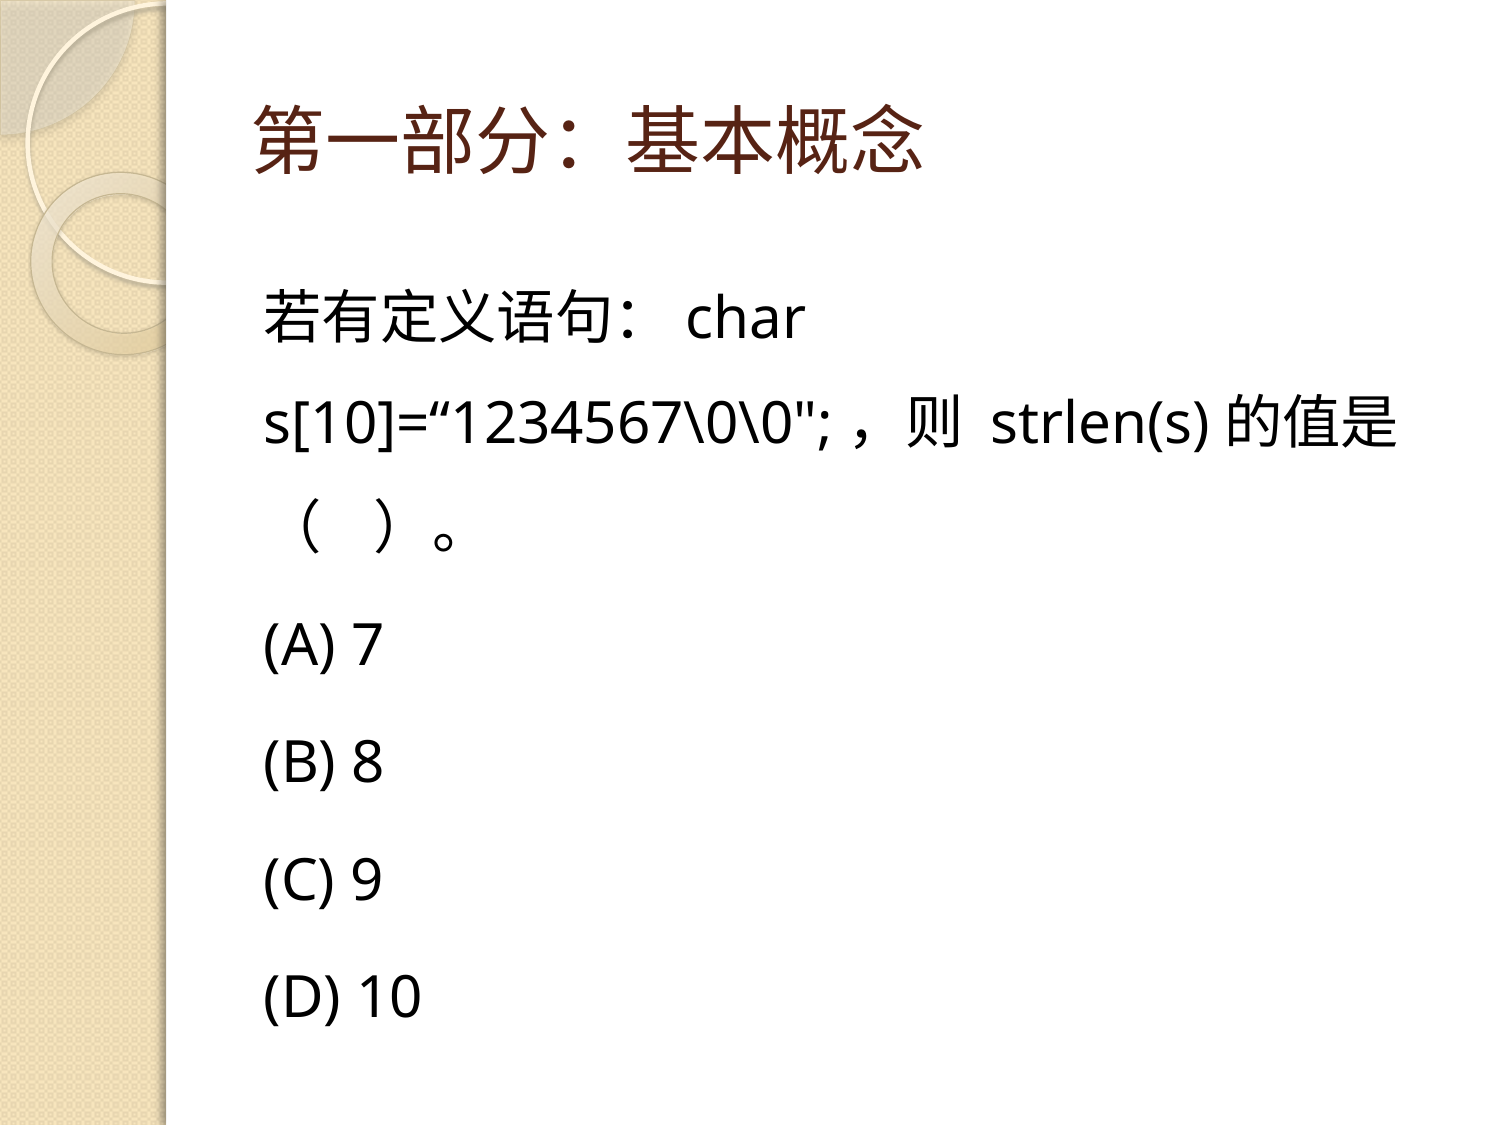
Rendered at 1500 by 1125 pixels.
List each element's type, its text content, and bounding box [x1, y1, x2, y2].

list 若有定义语句：char s[10]=“1234567\0\0";，则 strlen(s)的值是（ ）。 (A) 7 (B) 8 (C) 9 (D) 10 [235, 237, 1466, 1025]
title 第一部分：基本概念 [235, 45, 1466, 233]
